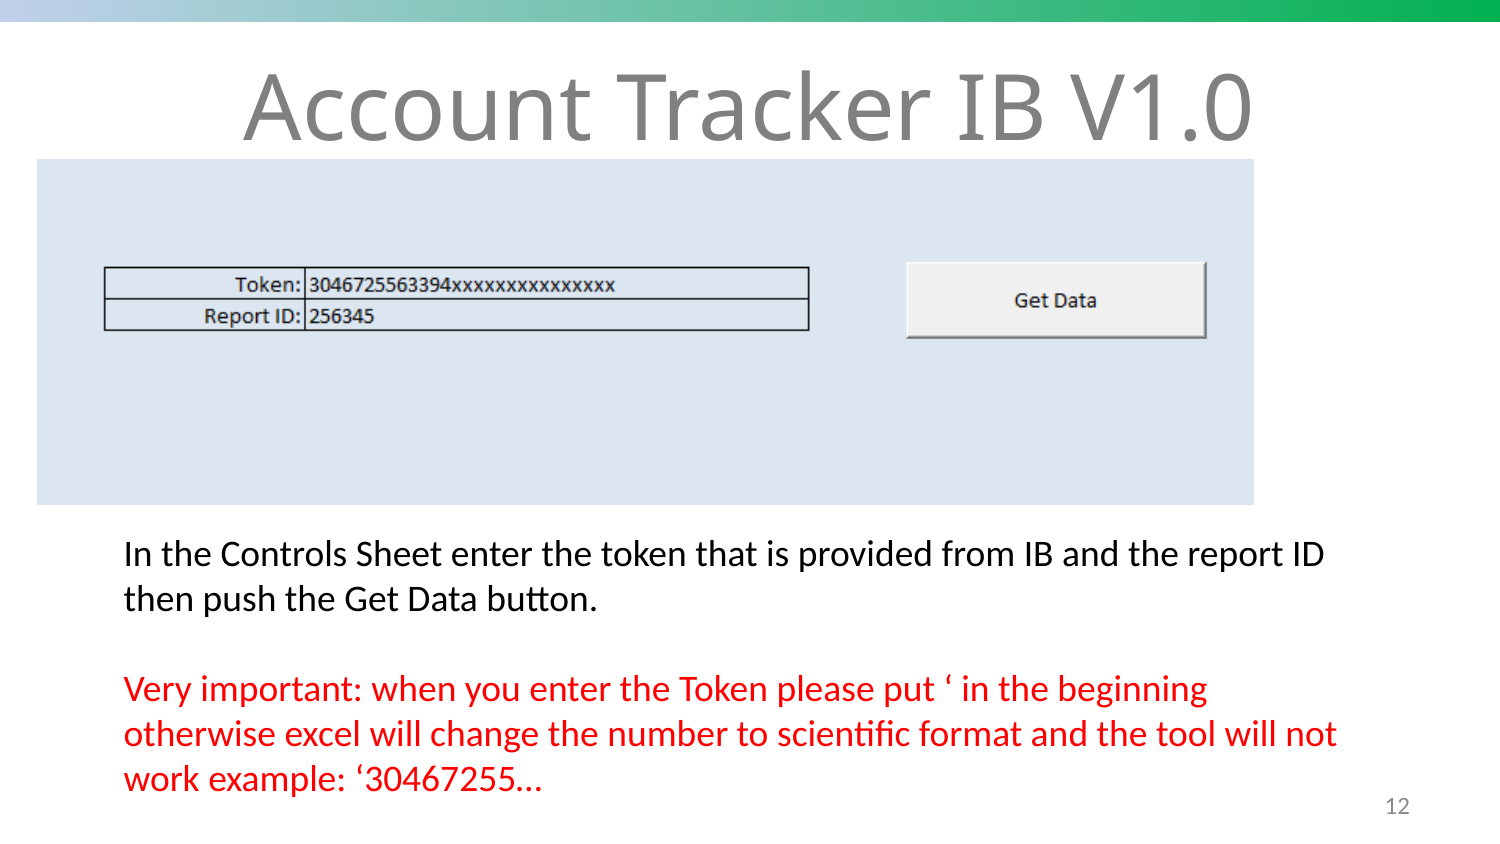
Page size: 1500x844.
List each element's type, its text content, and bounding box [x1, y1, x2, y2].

text_box In the Controls Sheet enter the token that is provided from IB and the report ID then push the Get Data button. Very important: when you enter the Token please put ‘ in the beginning otherwise excel will change the number to scientific format and the tool will not work example: ‘30467255… [108, 521, 1384, 807]
title Account Tracker IB V1.0 [75, 33, 1425, 175]
picture [37, 159, 1254, 505]
text_box [0, 0, 1500, 24]
slide_number 12 [1074, 782, 1425, 827]
